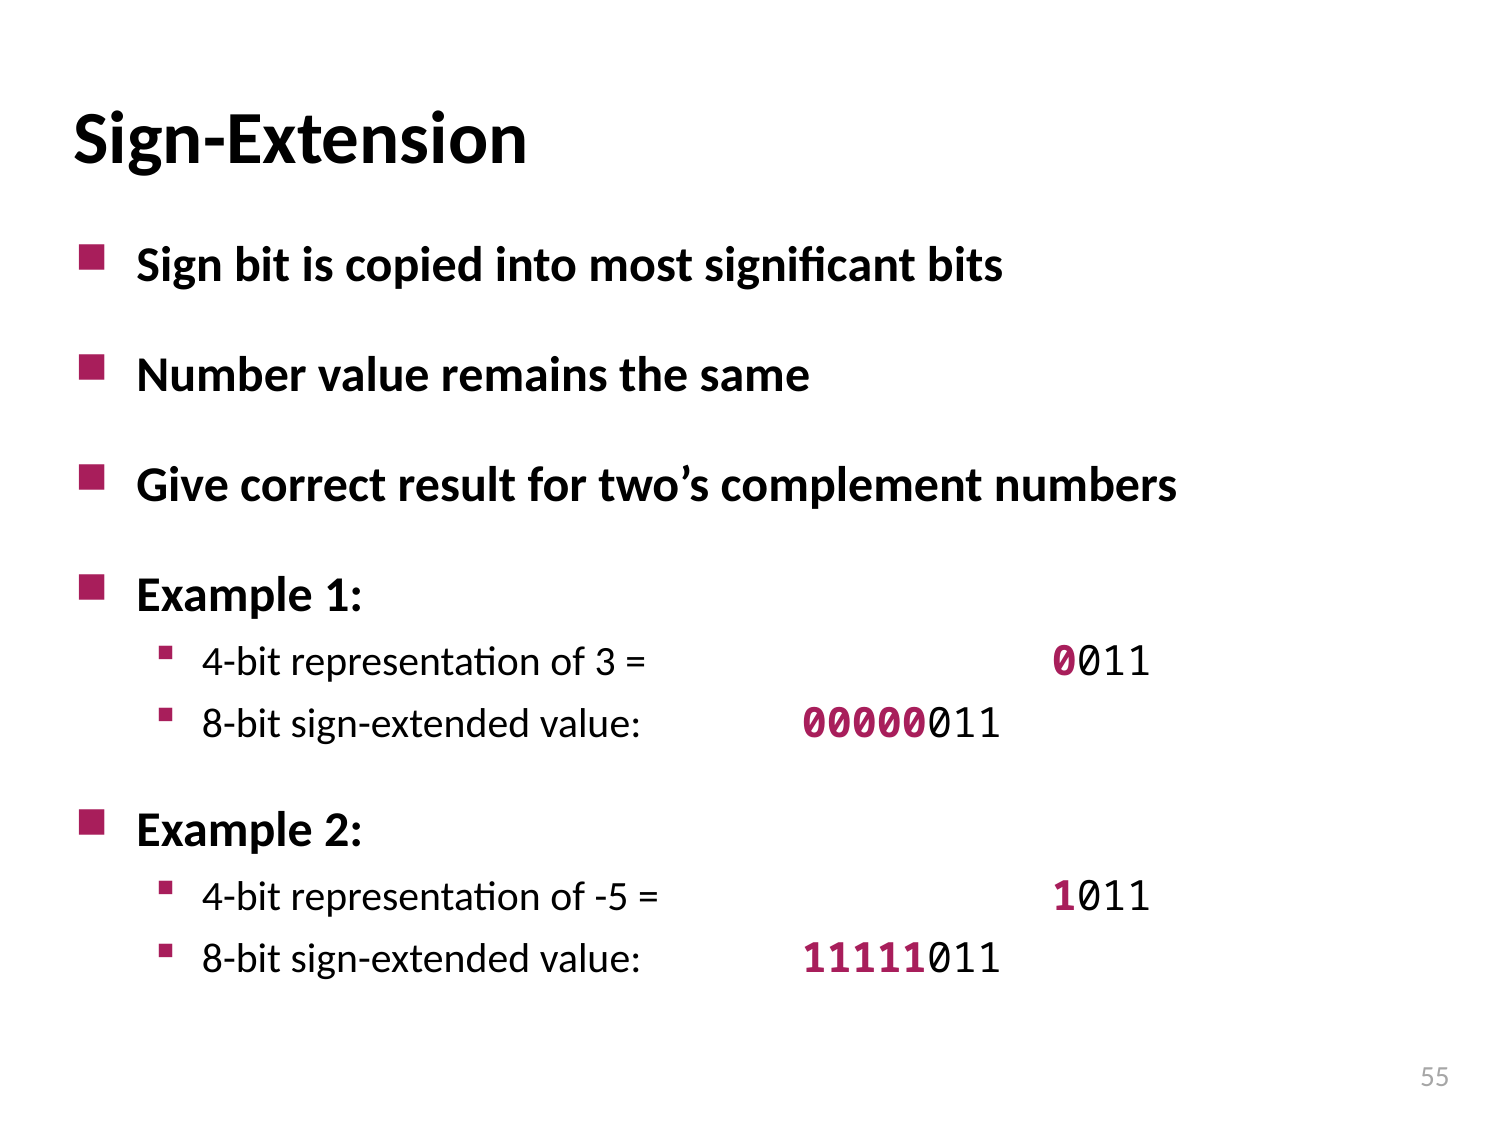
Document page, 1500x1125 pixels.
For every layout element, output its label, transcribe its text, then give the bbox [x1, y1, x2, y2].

list Sign bit is copied into most significant bits Number value remains the same Give correct result for two’s complement numbers Example 1: 4-bit representation of 3 = 0011 8-bit sign-extended value: 00000011 Example 2: 4-bit representation of -5 = 1011 8-bit sign-extended value: 11111011 [64, 223, 1361, 1040]
title Sign-Extension [58, 71, 1305, 197]
text_box [87, 174, 1413, 1025]
